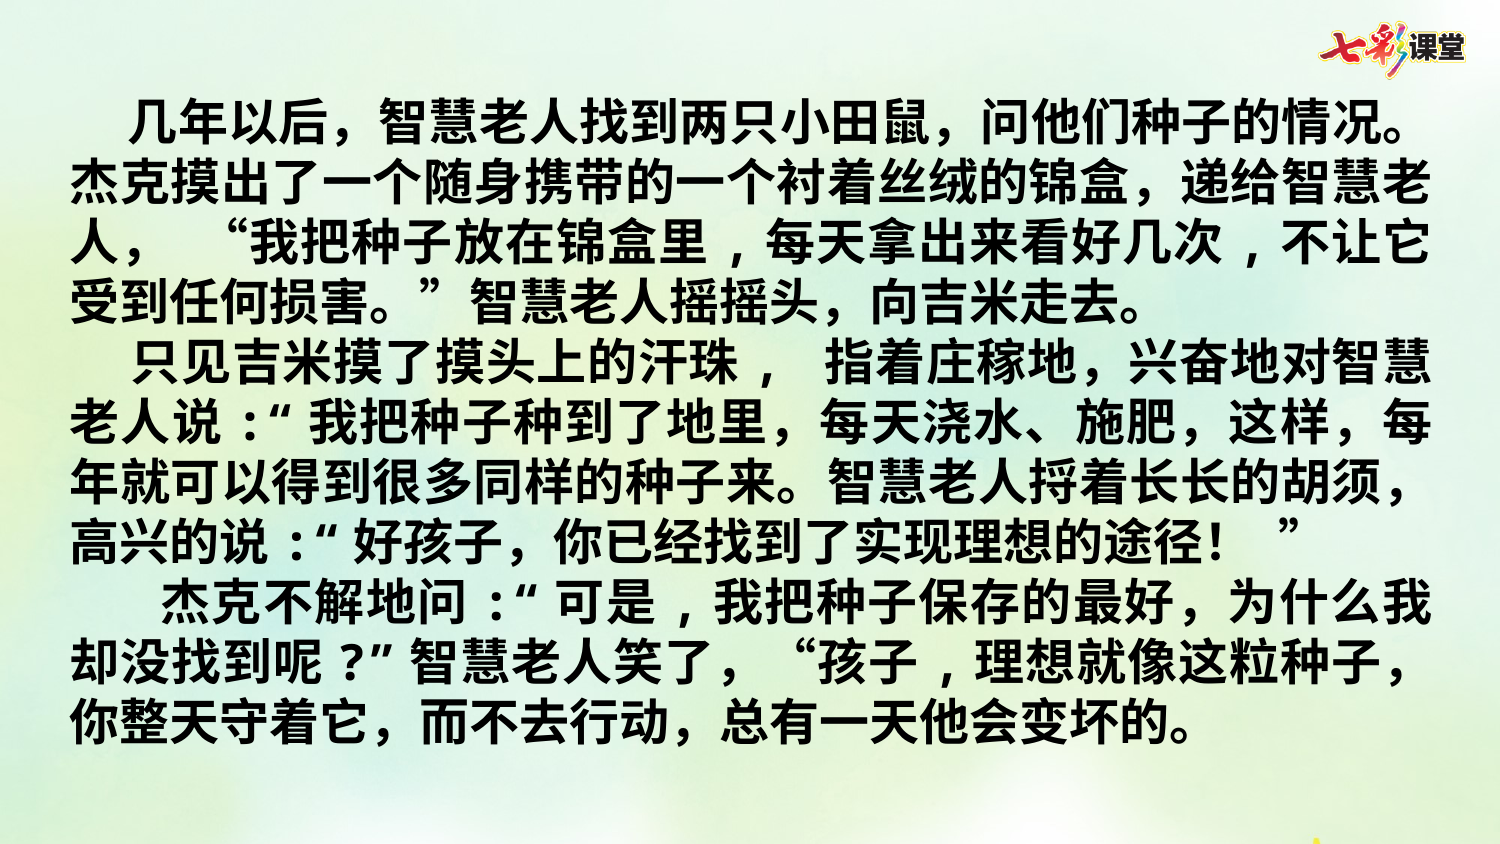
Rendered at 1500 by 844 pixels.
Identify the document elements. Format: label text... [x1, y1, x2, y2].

text_box 几年以后，智慧老人找到两只小田鼠，问他们种子的情况。杰克摸出了一个随身携带的一个衬着丝绒的锦盒，递给智慧老人， “我把种子放在锦盒里,每天拿出来看好几次,不让它受到任何损害。”智慧老人摇摇头，向吉米走去。 只见吉米摸了摸头上的汗珠, 指着庄稼地，兴奋地对智慧老人说:“我把种子种到了地里，每天浇水、施肥，这样，每年就可以得到很多同样的种子来。智慧老人捋着长长的胡须，高兴的说:“好孩子，你已经找到了实现理想的途径！ ” 杰克不解地问:“可是,我把种子保存的最好，为什么我却没找到呢?”智慧老人笑了，“孩子,理想就像这粒种子，你整天守着它，而不去行动，总有一天他会变坏的。 [54, 82, 1448, 758]
picture [0, 0, 1500, 844]
